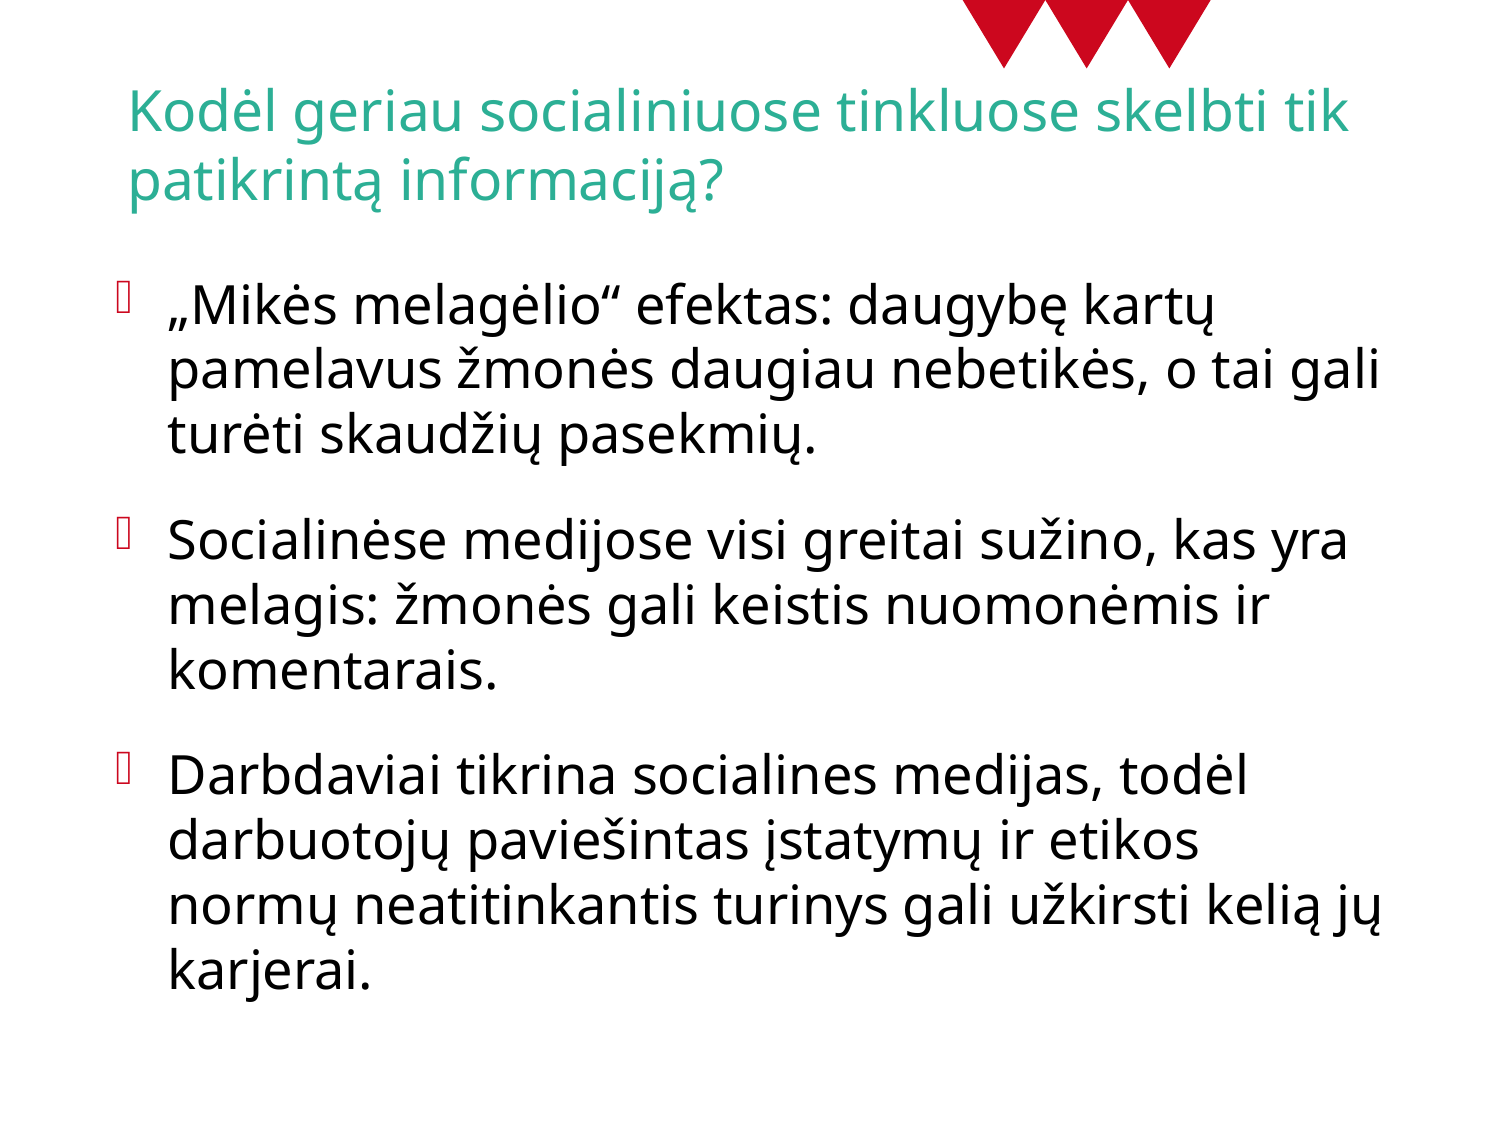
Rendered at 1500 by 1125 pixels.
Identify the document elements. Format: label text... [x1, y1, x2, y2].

list „Mikės melagėlio“ efektas: daugybę kartų pamelavus žmonės daugiau nebetikės, o tai gali turėti skaudžių pasekmių. Socialinėse medijose visi greitai sužino, kas yra melagis: žmonės gali keistis nuomonėmis ir komentarais. Darbdaviai tikrina socialines medijas, todėl darbuotojų paviešintas įstatymų ir etikos normų neatitinkantis turinys gali užkirsti kelią jų karjerai. [100, 262, 1400, 1012]
title Kodėl geriau socialiniuose tinkluose skelbti tik patikrintą informaciją? [112, 66, 1400, 220]
